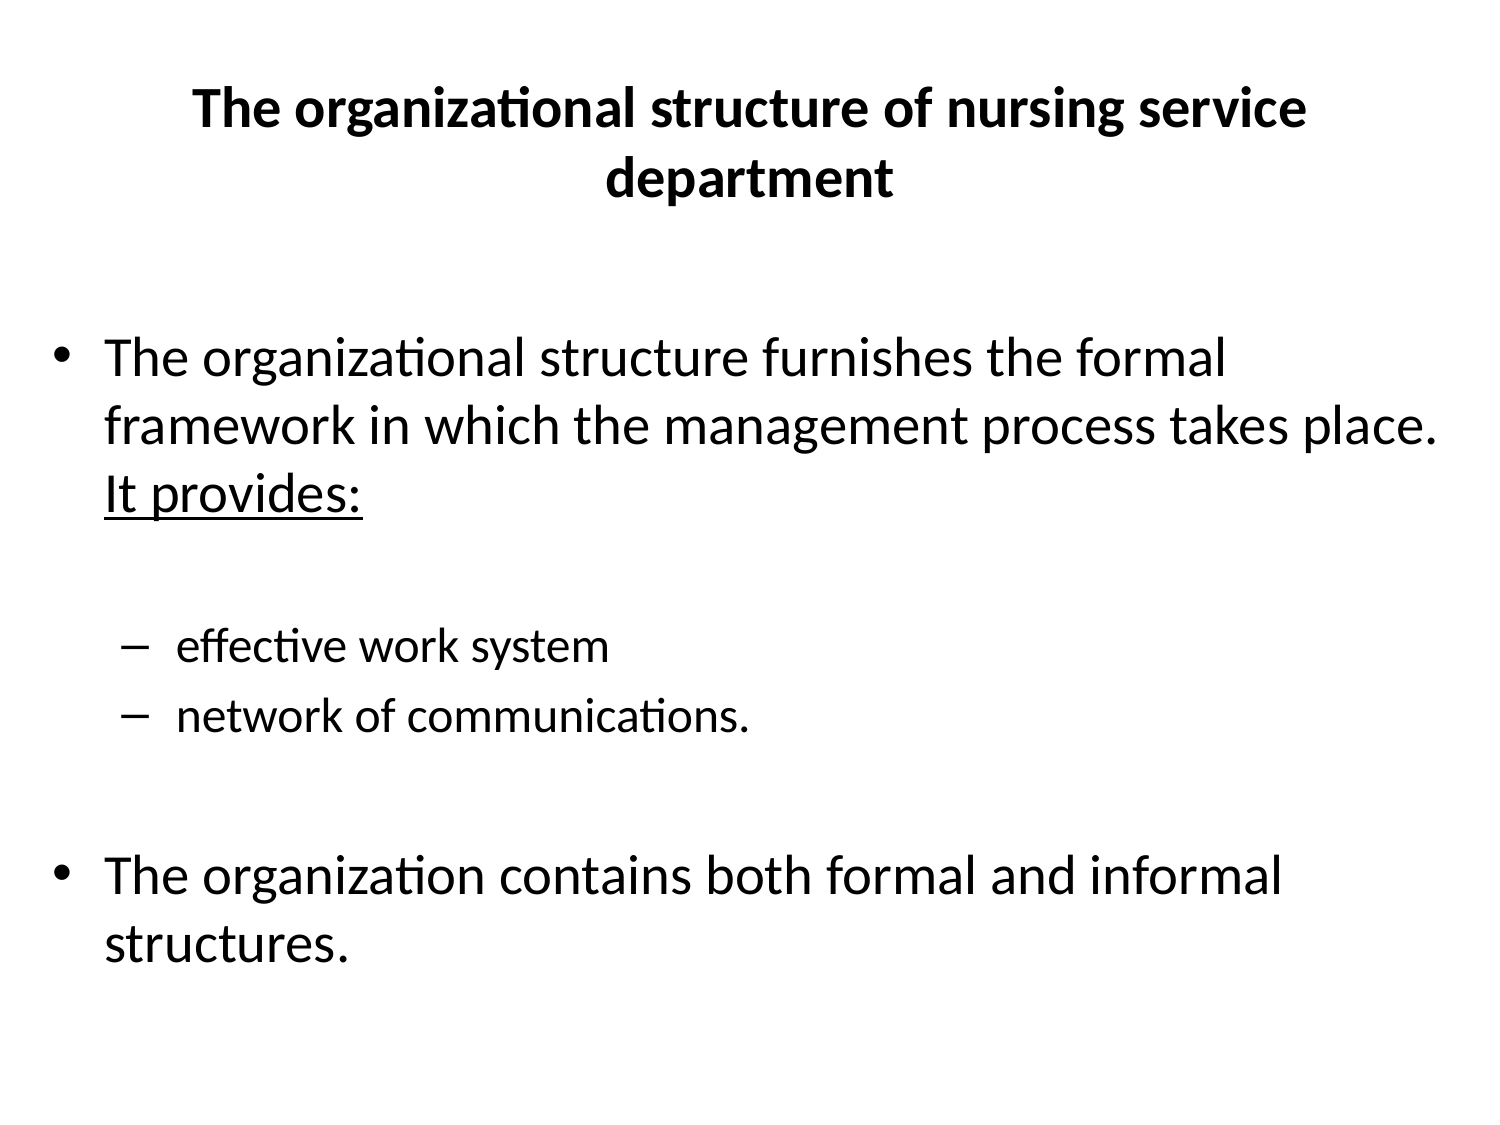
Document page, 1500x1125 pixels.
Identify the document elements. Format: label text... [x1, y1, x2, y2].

title The organizational structure of nursing service department [74, 44, 1426, 233]
list The organizational structure furnishes the formal framework in which the management process takes place. It provides: effective work system network of communications. The organization contains both formal and informal structures. [37, 312, 1463, 988]
